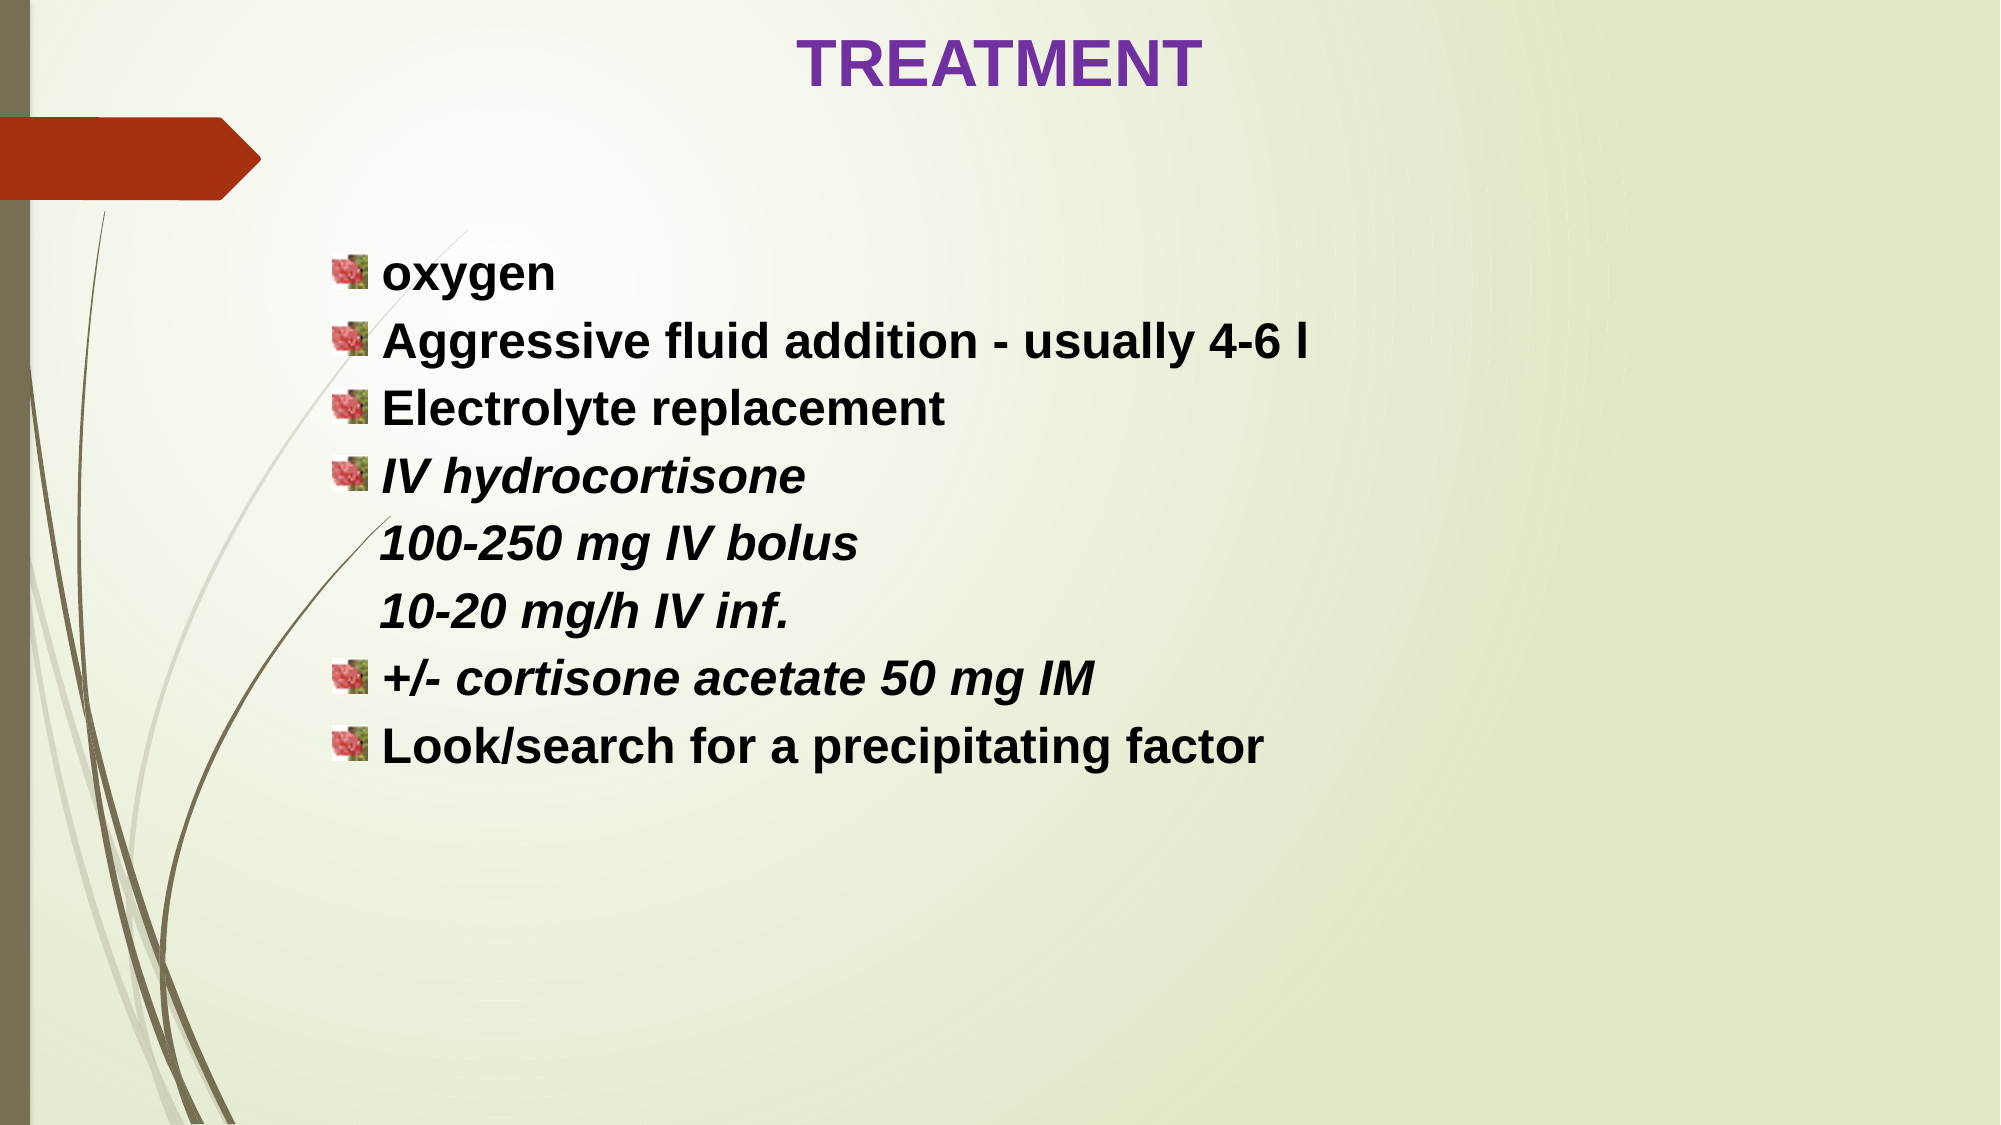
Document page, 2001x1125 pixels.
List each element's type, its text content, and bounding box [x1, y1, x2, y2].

picture [332, 658, 368, 694]
text_box oxygen Aggressive fluid addition - usually 4-6 l Electrolyte replacement IV hydrocortisone 100-250 mg IV bolus 10-20 mg/h IV inf. +/- cortisone acetate 50 mg IM Look/search for a precipitating factor [332, 240, 1706, 774]
picture [332, 725, 368, 761]
picture [332, 388, 368, 424]
picture [332, 455, 368, 491]
text_box TREATMENT [249, 29, 1750, 102]
picture [332, 320, 368, 356]
picture [332, 253, 368, 289]
